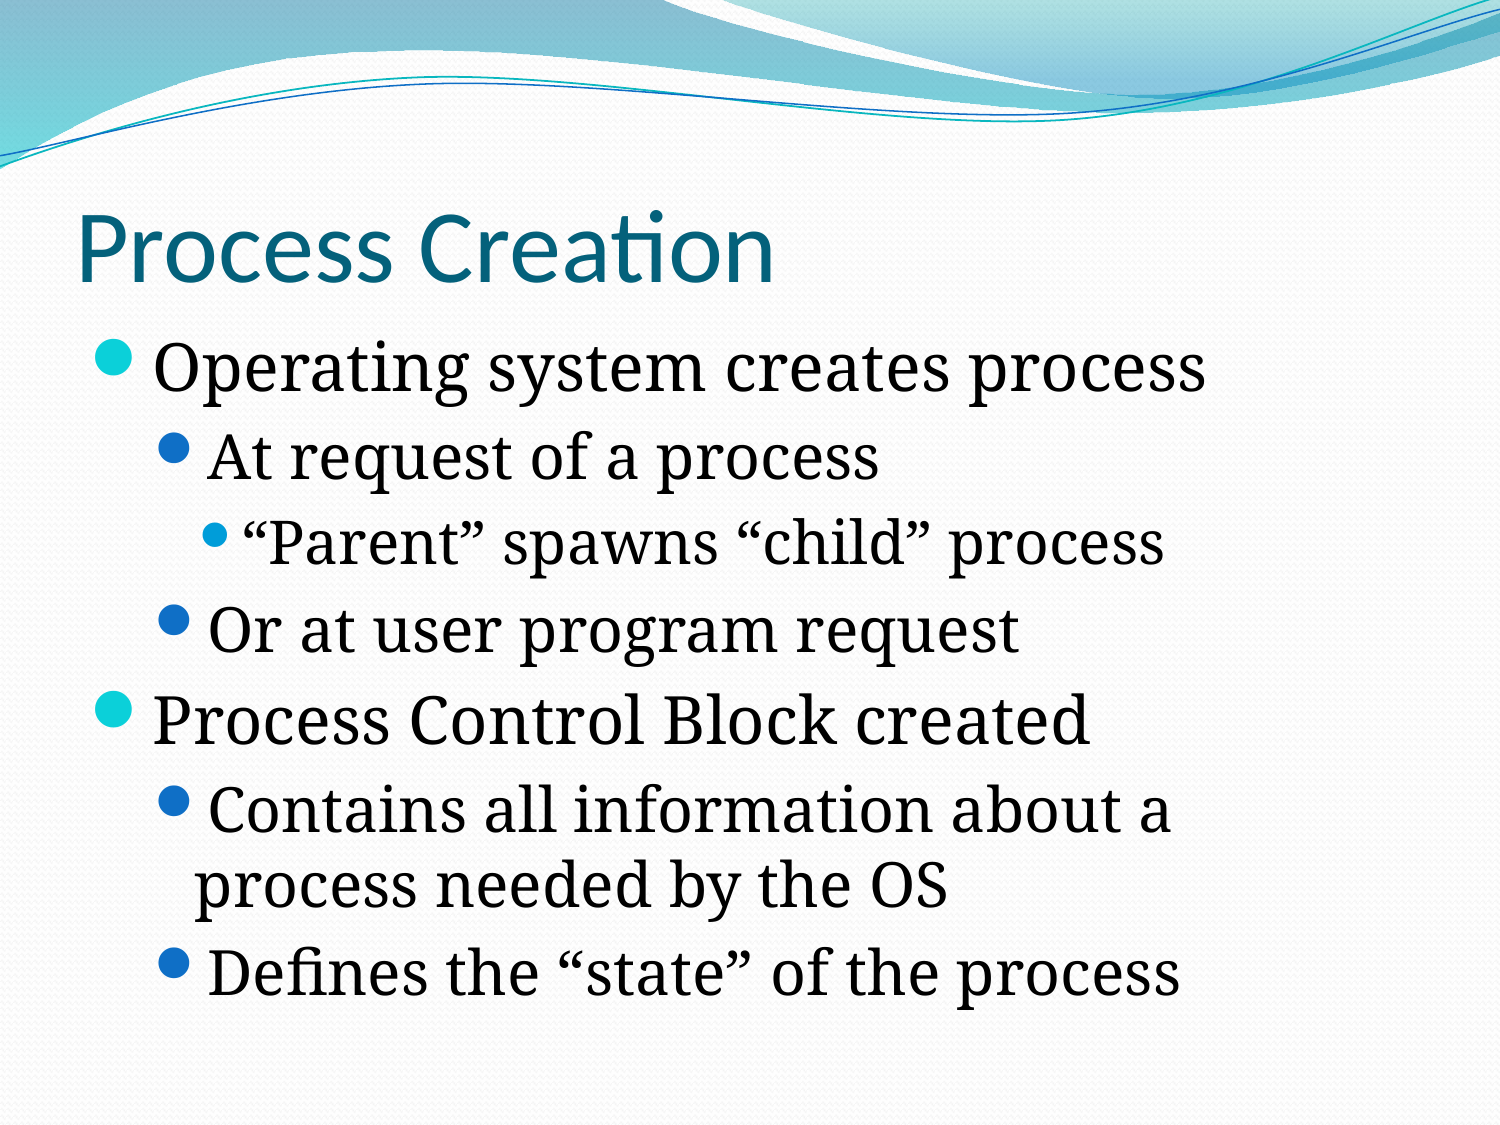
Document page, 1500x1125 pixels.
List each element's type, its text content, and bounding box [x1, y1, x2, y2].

list Operating system creates process At request of a process “Parent” spawns “child” process Or at user program request Process Control Block created Contains all information about a process needed by the OS Defines the “state” of the process [75, 317, 1425, 1038]
title Process Creation [75, 115, 1425, 303]
